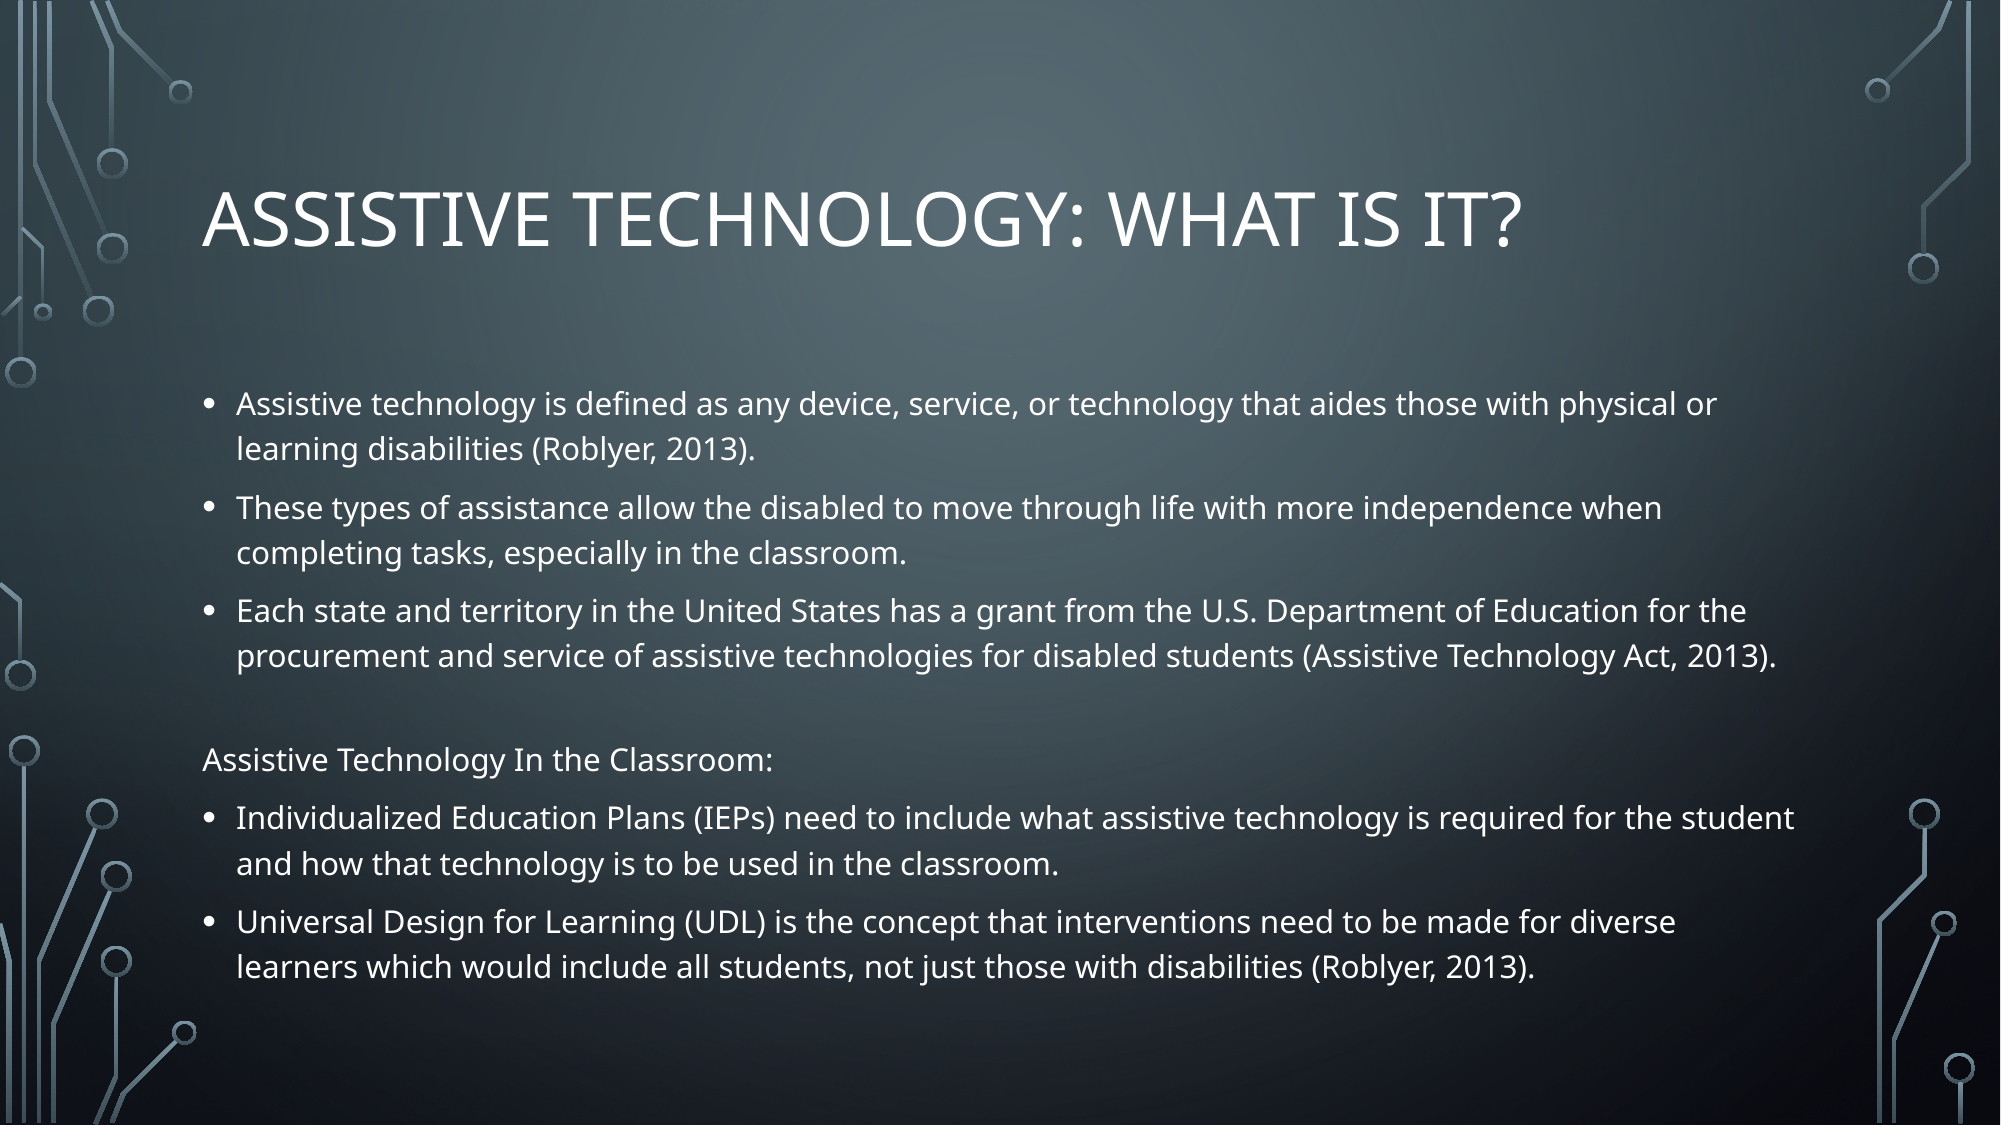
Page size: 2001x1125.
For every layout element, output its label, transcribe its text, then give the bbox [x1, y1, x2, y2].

title assistive technology: What is it? [187, 101, 1813, 344]
list Assistive technology is defined as any device, service, or technology that aides those with physical or learning disabilities (Roblyer, 2013). These types of assistance allow the disabled to move through life with more independence when completing tasks, especially in the classroom. Each state and territory in the United States has a grant from the U.S. Department of Education for the procurement and service of assistive technologies for disabled students (Assistive Technology Act, 2013). Assistive Technology In the Classroom: Individualized Education Plans (IEPs) need to include what assistive technology is required for the student and how that technology is to be used in the classroom. Universal Design for Learning (UDL) is the concept that interventions need to be made for diverse learners which would include all students, not just those with disabilities (Roblyer, 2013). [187, 369, 1813, 1042]
